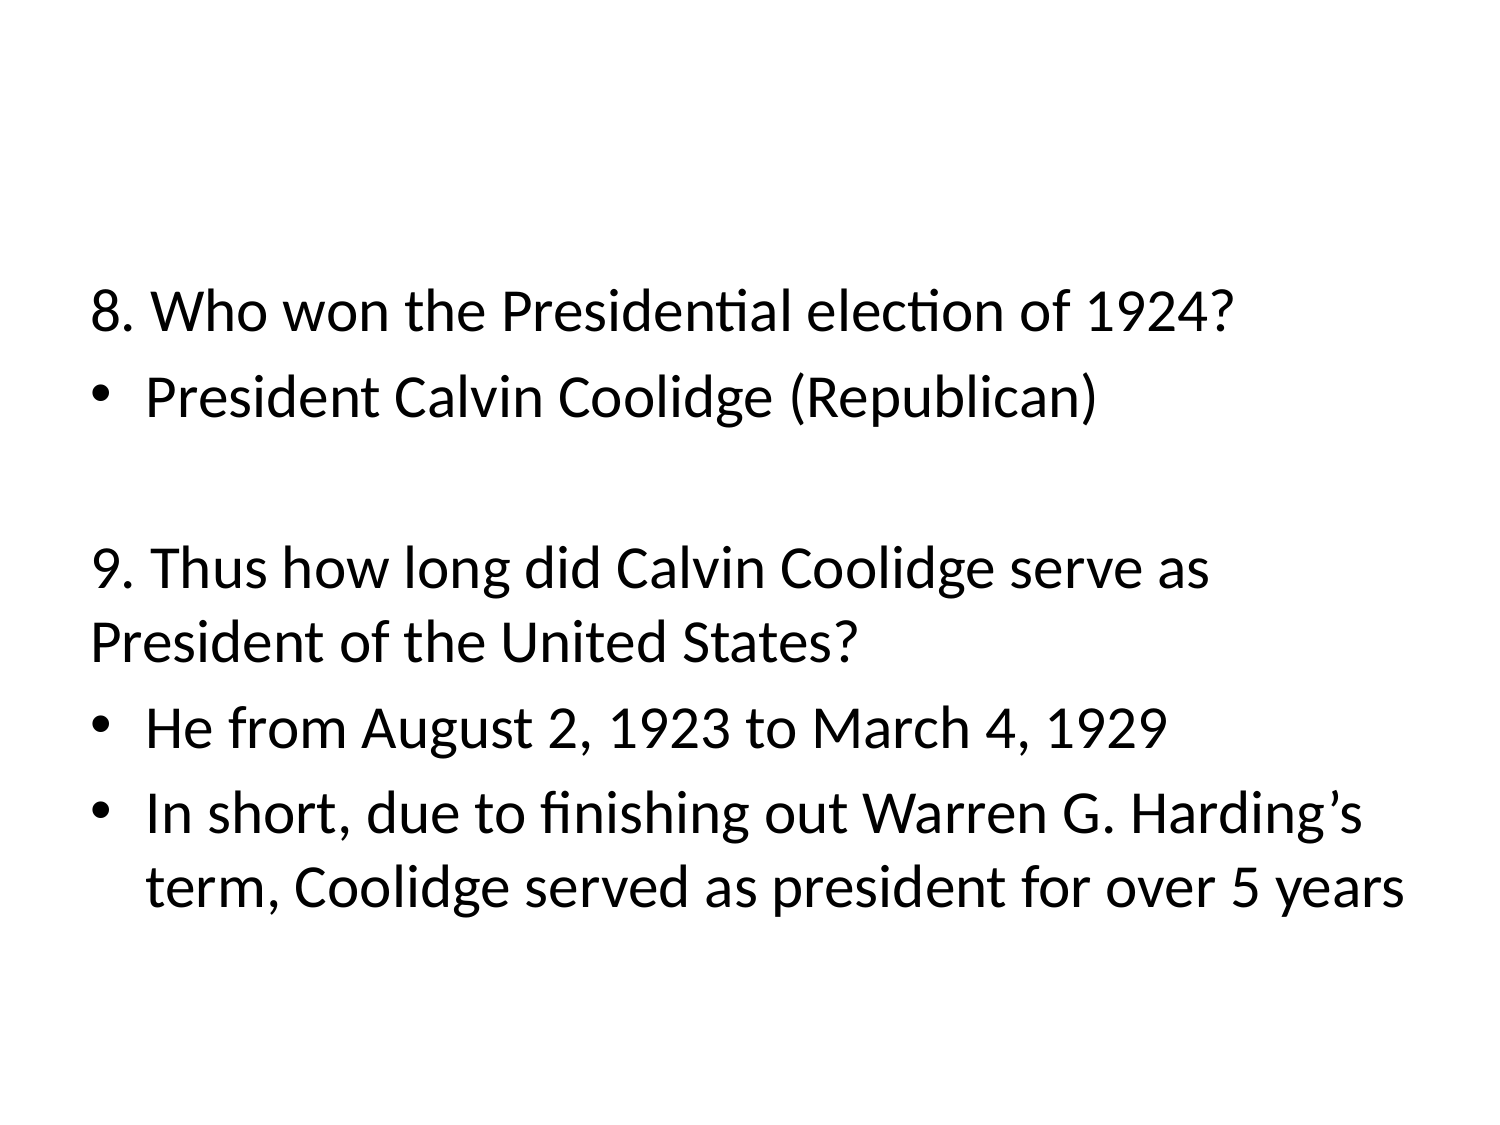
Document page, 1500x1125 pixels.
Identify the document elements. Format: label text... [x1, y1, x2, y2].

list 8. Who won the Presidential election of 1924? President Calvin Coolidge (Republican) 9. Thus how long did Calvin Coolidge serve as President of the United States? He from August 2, 1923 to March 4, 1929 In short, due to finishing out Warren G. Harding’s term, Coolidge served as president for over 5 years [75, 262, 1425, 1005]
